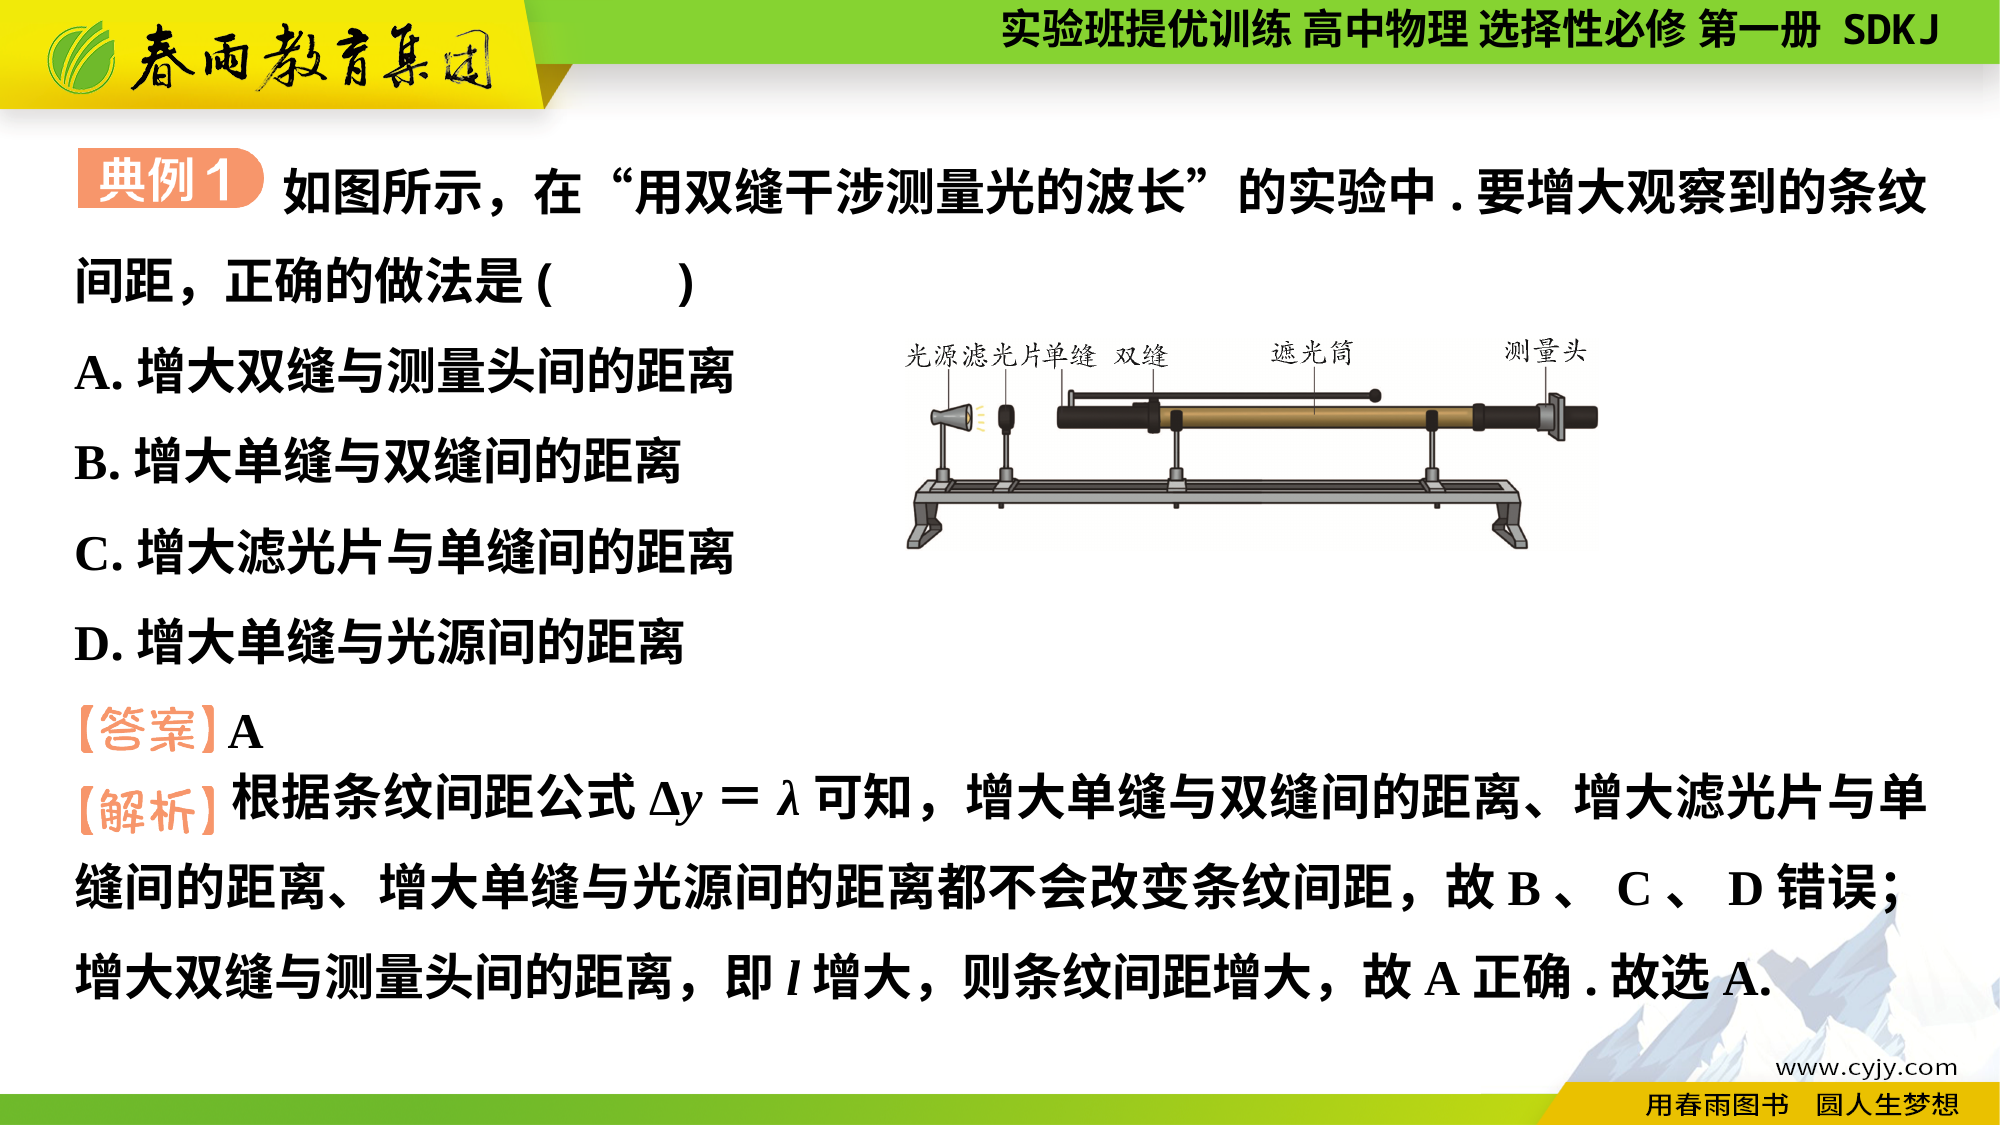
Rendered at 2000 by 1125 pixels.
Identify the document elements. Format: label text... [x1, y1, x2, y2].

picture [0, 0, 2000, 1125]
list 如图所示，在“用双缝干涉测量光的波长”的实验中.要增大观察到的条纹间距，正确的做法是( ) A.增大双缝与测量头间的距离 B.增大单缝与双缝间的距离 C.增大滤光片与单缝间的距离 D.增大单缝与光源间的距离 [59, 122, 1944, 672]
text_box A [212, 690, 279, 766]
